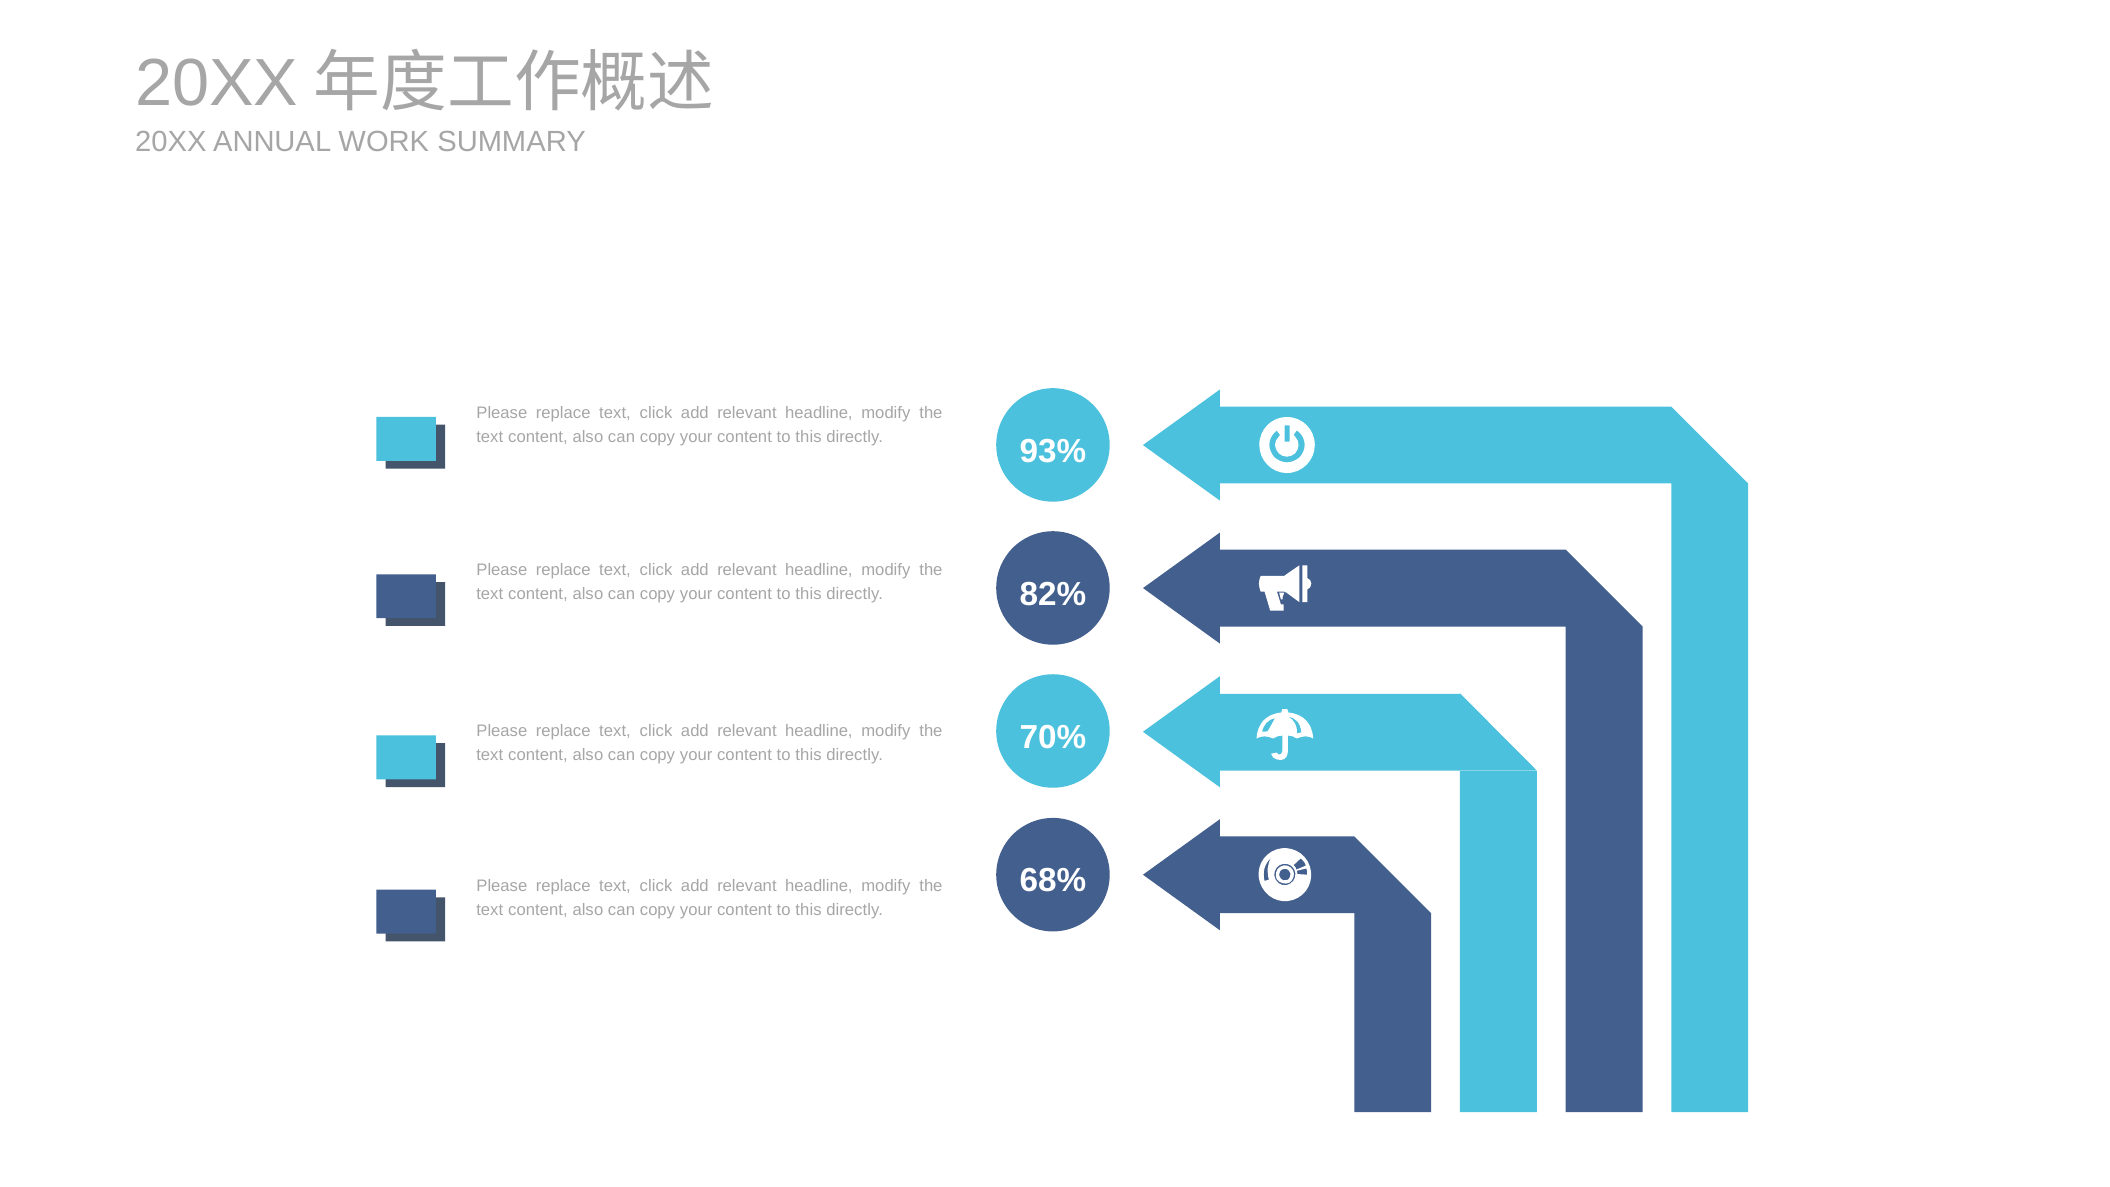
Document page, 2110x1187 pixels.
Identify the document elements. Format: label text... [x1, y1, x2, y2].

text_box Please replace text, click add relevant headline, modify the text content, also can copy your content to this directly. [461, 863, 959, 926]
text_box 20XX ANNUAL WORK SUMMARY [135, 122, 596, 158]
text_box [996, 817, 1110, 932]
text_box 20XX年度工作概述 [135, 38, 783, 119]
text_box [996, 674, 1110, 788]
text_box Please replace text, click add relevant headline, modify the text content, also can copy your content to this directly. [461, 390, 959, 453]
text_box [376, 574, 446, 626]
text_box Please replace text, click add relevant headline, modify the text content, also can copy your content to this directly. [461, 708, 959, 772]
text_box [996, 388, 1110, 502]
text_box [376, 416, 446, 469]
text_box Please replace text, click add relevant headline, modify the text content, also can copy your content to this directly. [461, 547, 959, 611]
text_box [1142, 389, 1749, 1112]
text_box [996, 531, 1110, 645]
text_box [1142, 819, 1432, 1112]
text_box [376, 735, 446, 788]
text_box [376, 889, 446, 942]
